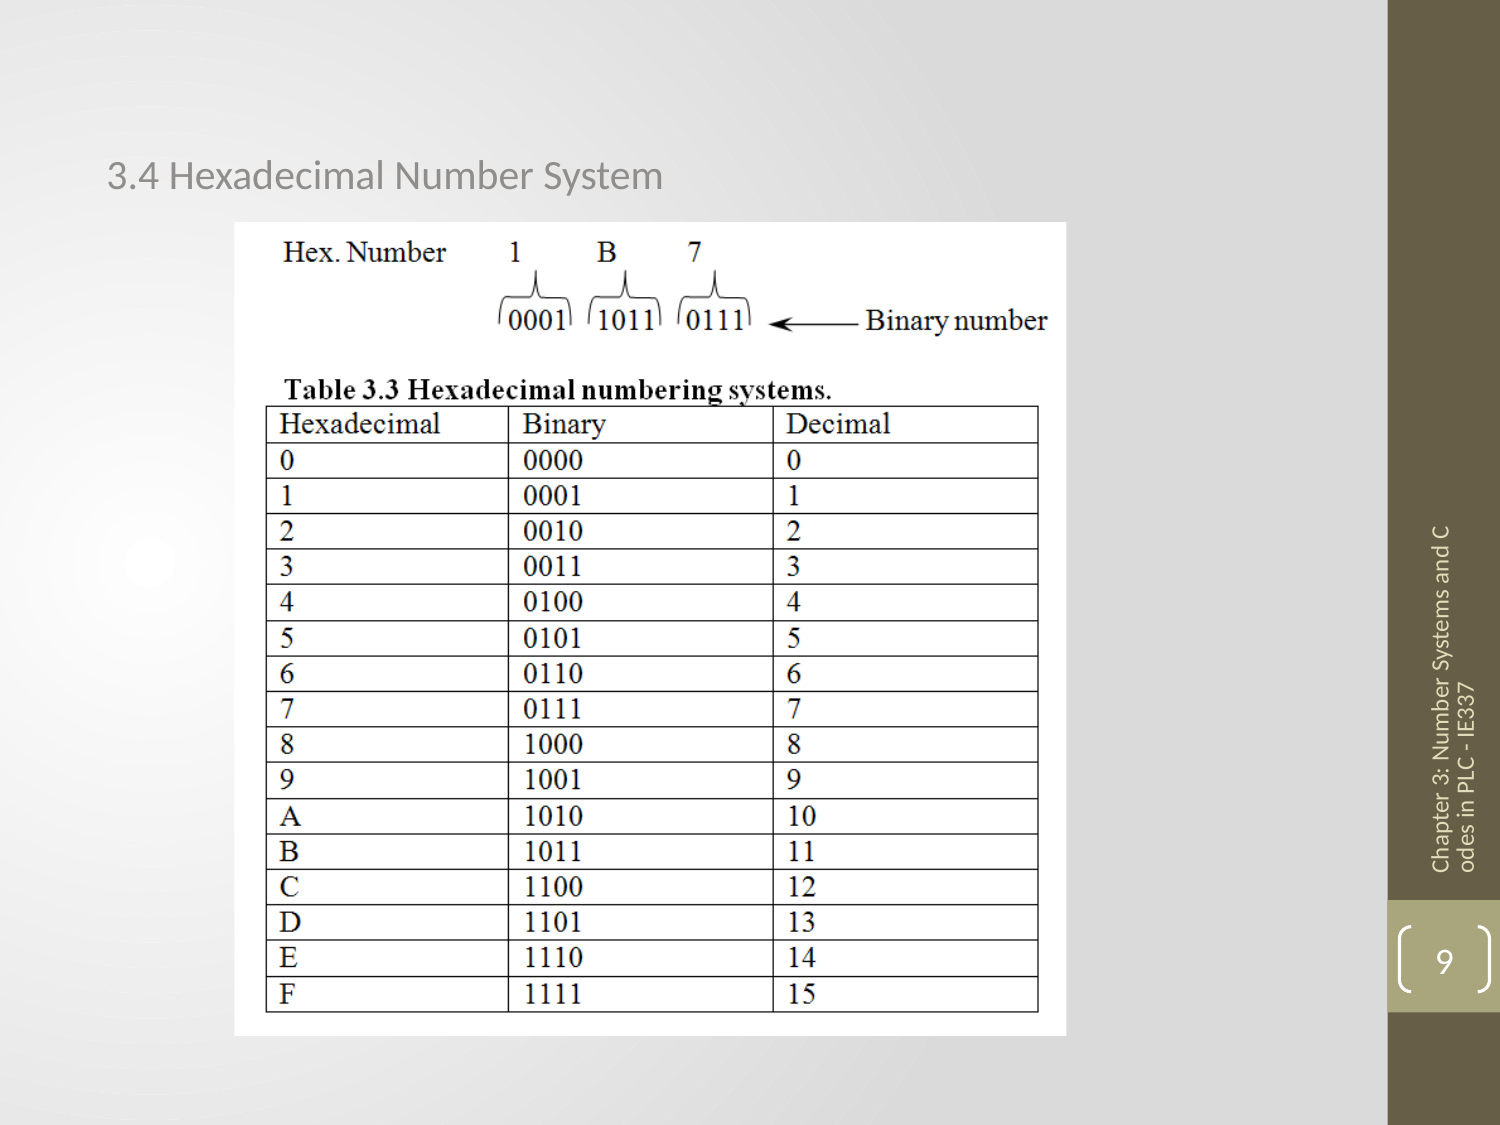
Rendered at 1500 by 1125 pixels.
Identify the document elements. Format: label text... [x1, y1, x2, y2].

slide_number 9 [1397, 925, 1492, 994]
subtitle 3.4 Hexadecimal Number System [82, 140, 1289, 235]
footer Chapter 3: Number Systems and Codes in PLC - IE337 [1408, 500, 1469, 889]
picture [233, 222, 1067, 1037]
